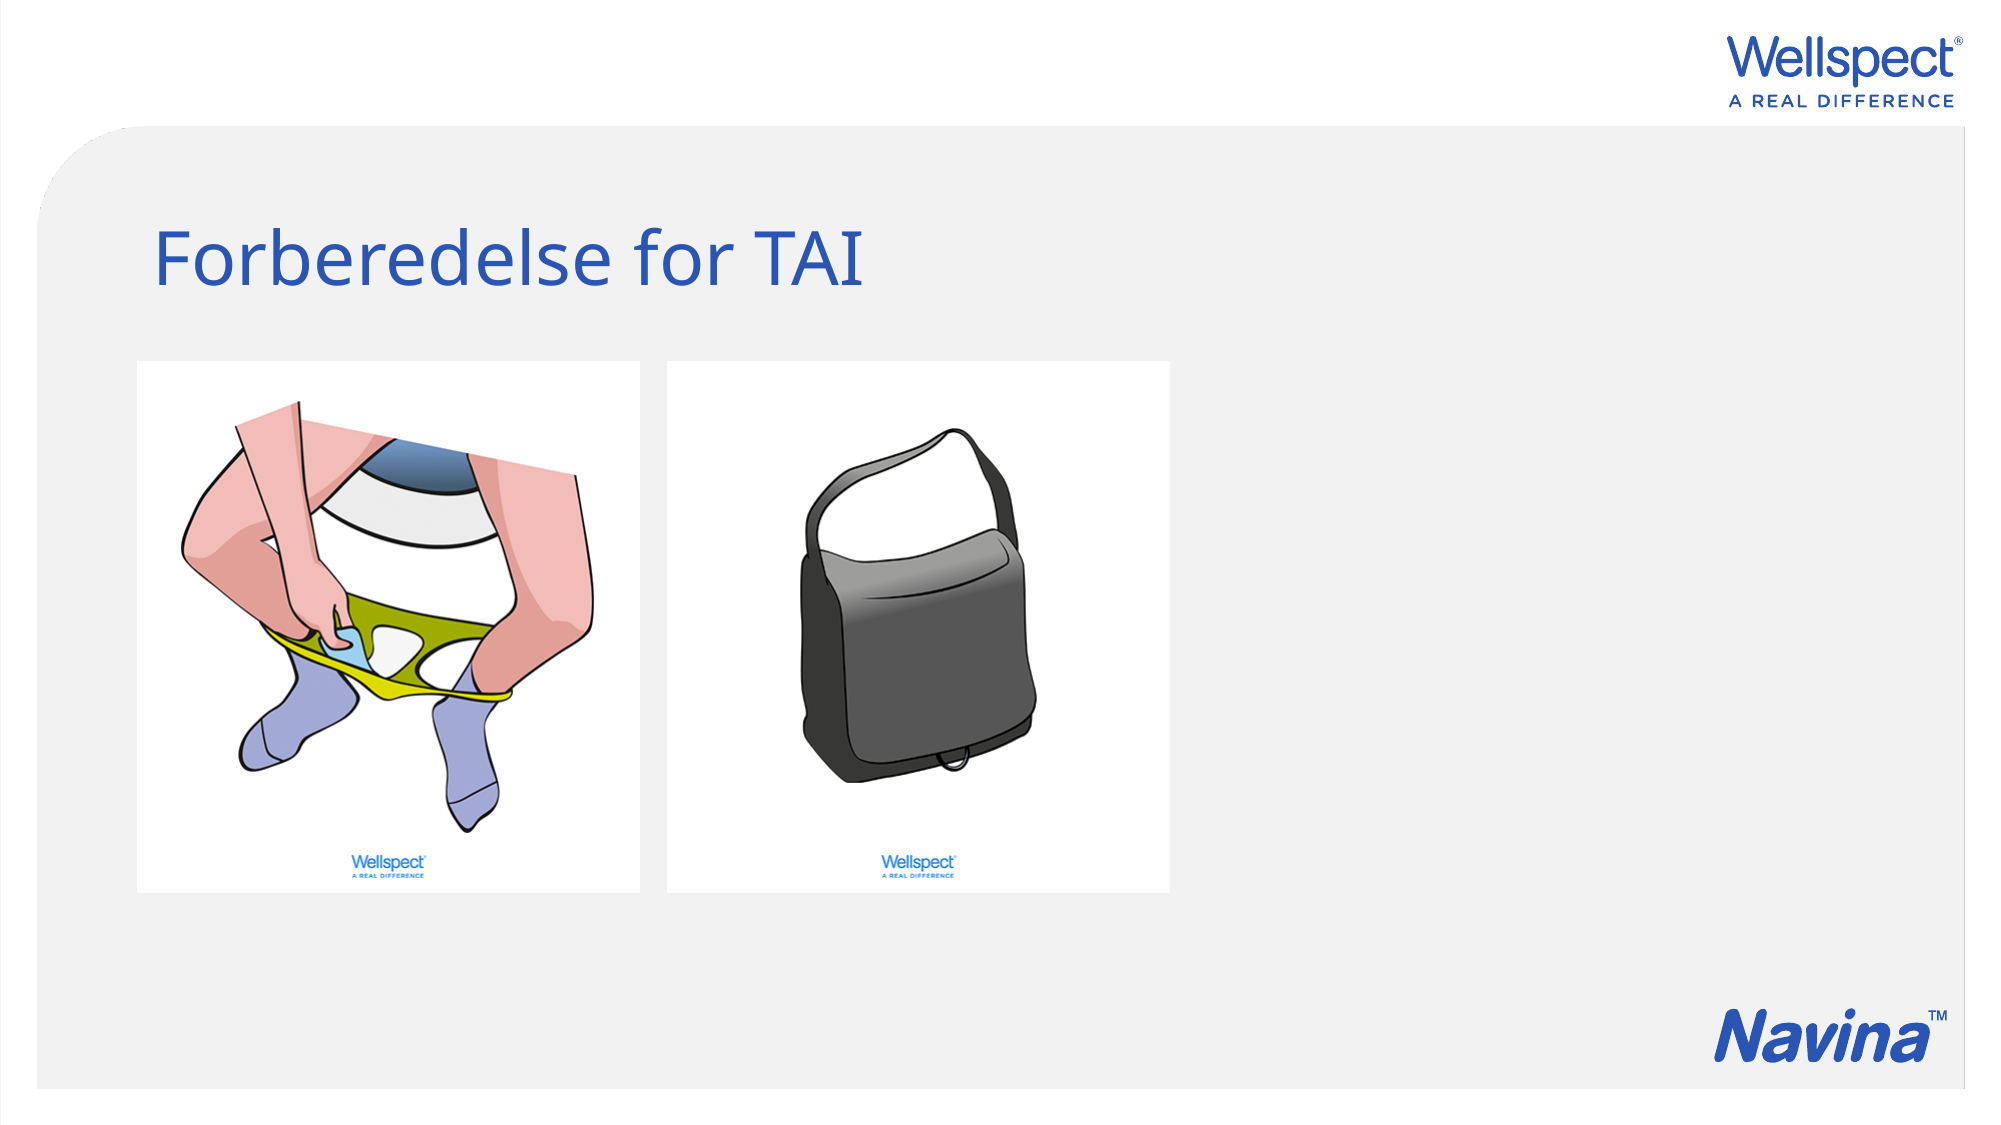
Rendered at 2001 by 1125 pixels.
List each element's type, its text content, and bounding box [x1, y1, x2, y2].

picture [0, 0, 2001, 1125]
title Forberedelse for TAI [137, 160, 1863, 362]
